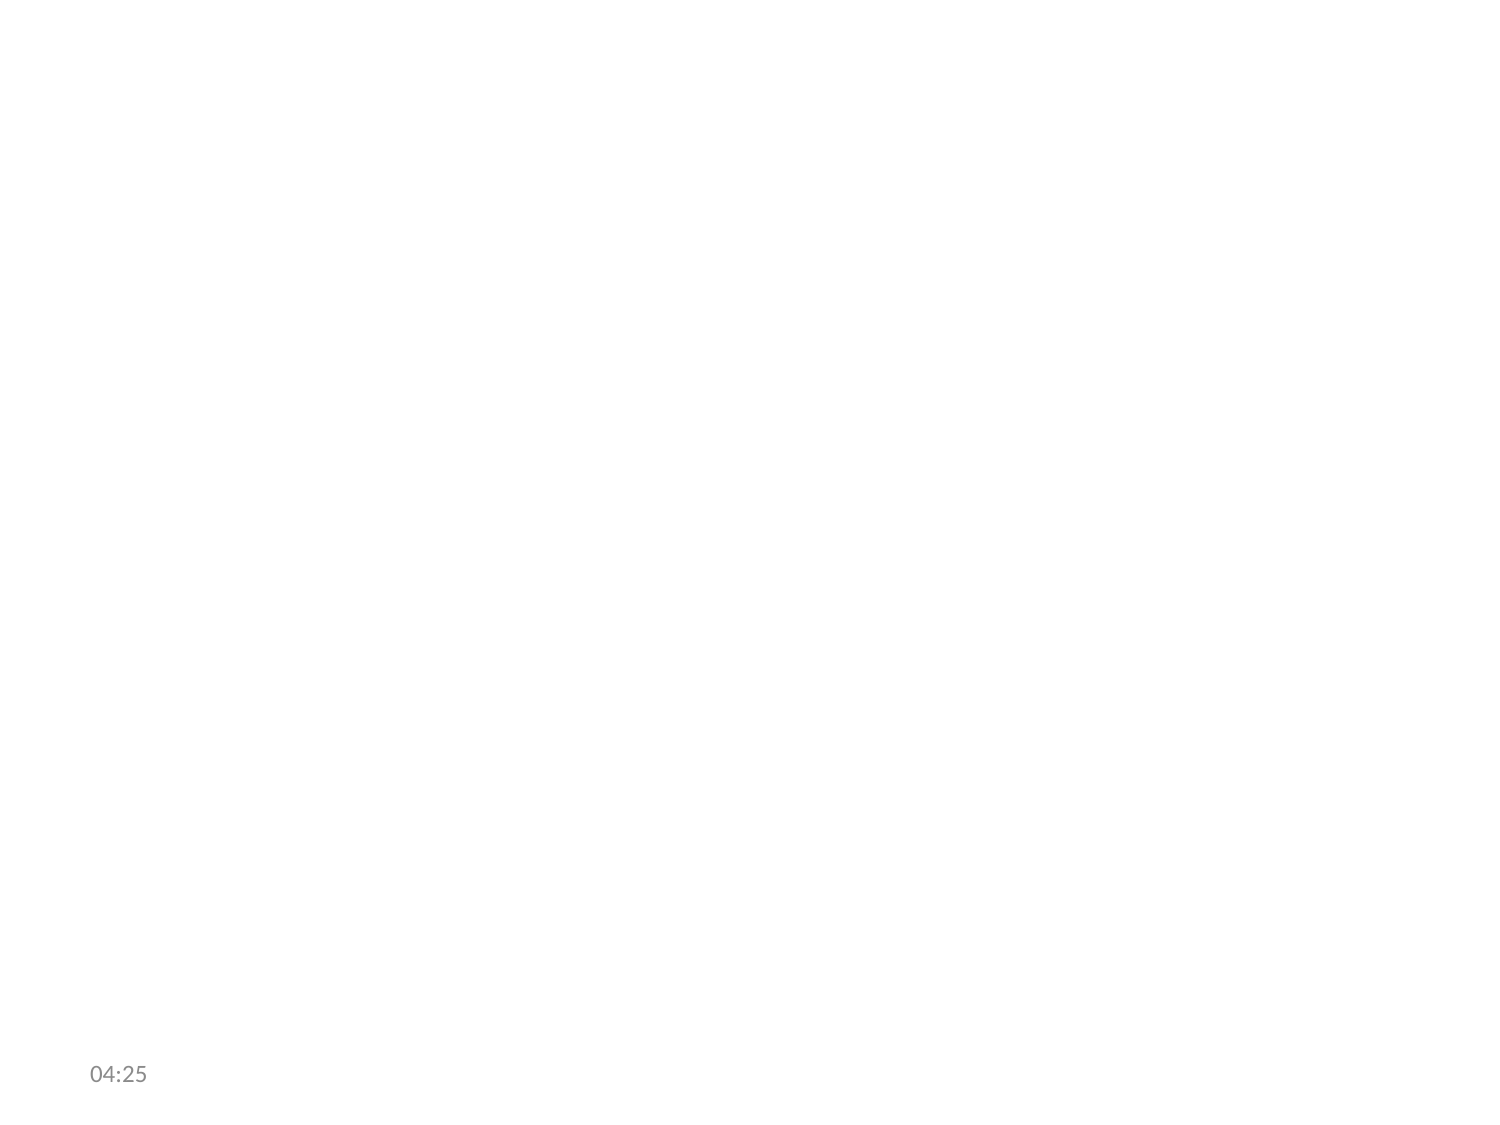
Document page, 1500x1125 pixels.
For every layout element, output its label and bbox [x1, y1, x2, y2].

slide_number [75, 1042, 425, 1103]
